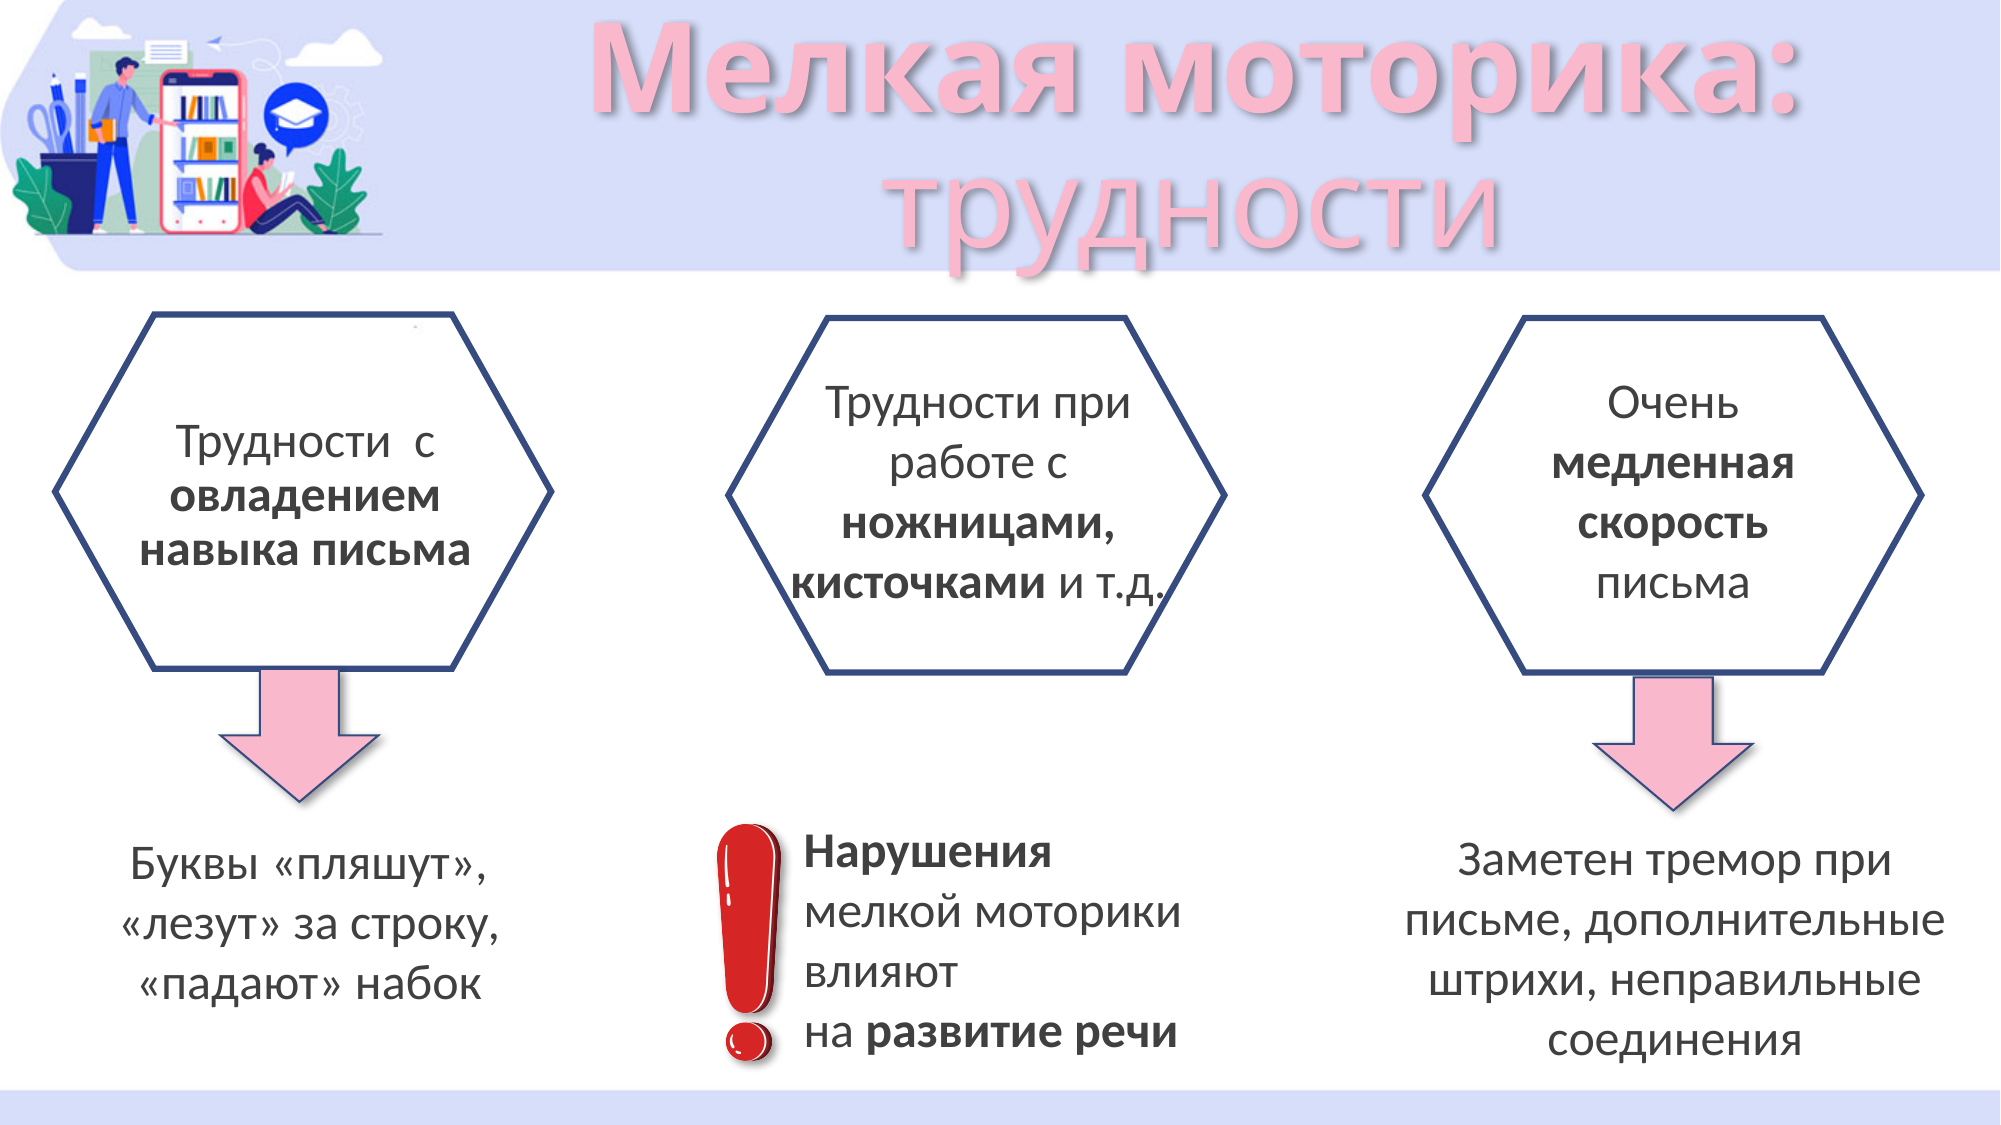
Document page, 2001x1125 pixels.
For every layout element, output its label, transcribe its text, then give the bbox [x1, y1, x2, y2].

picture [0, 0, 2001, 1125]
text_box [727, 424, 767, 567]
text_box [105, 584, 501, 670]
text_box [528, 448, 553, 536]
text_box [802, 317, 1151, 361]
text_box [1424, 317, 1923, 674]
text_box [101, 313, 505, 407]
text_box Очень медленная скорость письма [1514, 361, 1833, 617]
text_box Трудности при работе с ножницами, кисточками и т.д.​ [767, 361, 1189, 617]
text_box [53, 439, 83, 544]
text_box Трудности с овладением навыка письма [83, 407, 528, 584]
text_box [795, 617, 1158, 674]
title Мелкая моторика: трудности [421, 31, 1965, 249]
text_box Нарушения мелкой моторики влияют на развитие речи [921, 810, 1230, 1066]
text_box Заметен тремор при письме, дополнительные штрихи, неправильные соединения [1385, 817, 1965, 1073]
text_box [1189, 429, 1226, 561]
text_box [217, 667, 382, 804]
text_box [1591, 676, 1756, 812]
text_box Буквы «пляшут», «лезут» за строку, «падают» набок [19, 822, 575, 1017]
